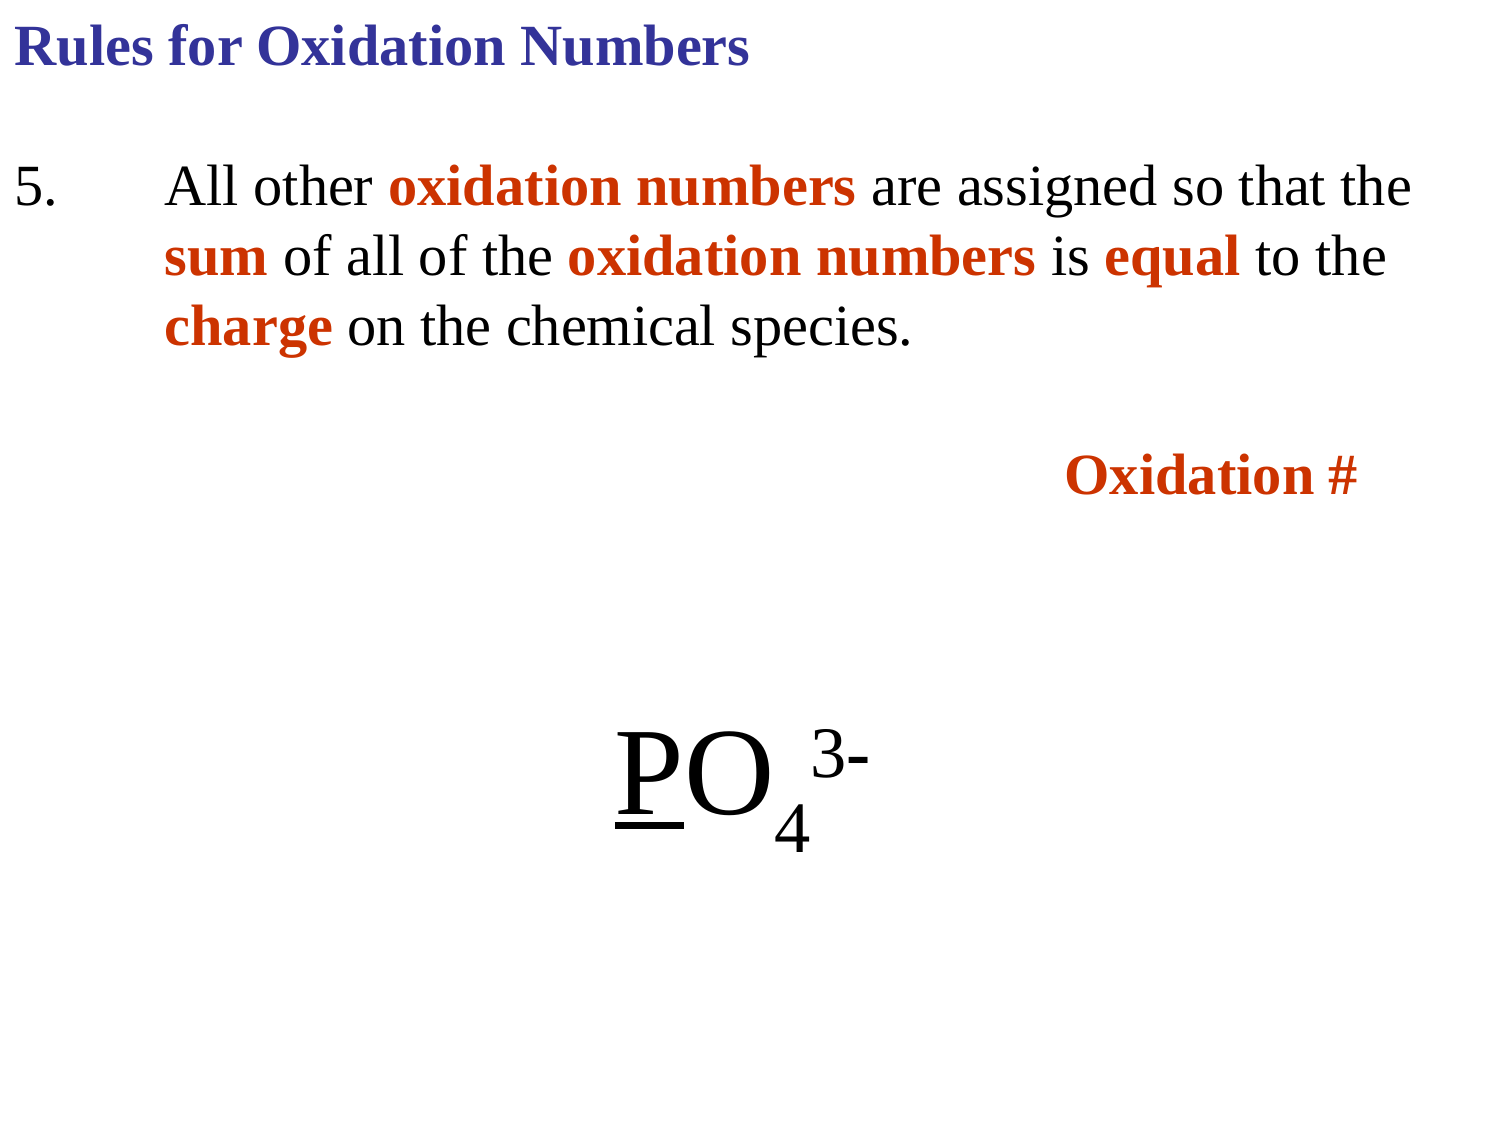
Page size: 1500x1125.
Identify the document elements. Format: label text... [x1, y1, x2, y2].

text_box Rules for Oxidation Numbers 5. All other oxidation numbers are assigned so that the sum of all of the oxidation numbers is equal to the charge on the chemical species. [0, 0, 1500, 365]
text_box Oxidation # PO43- [0, 412, 1500, 1014]
